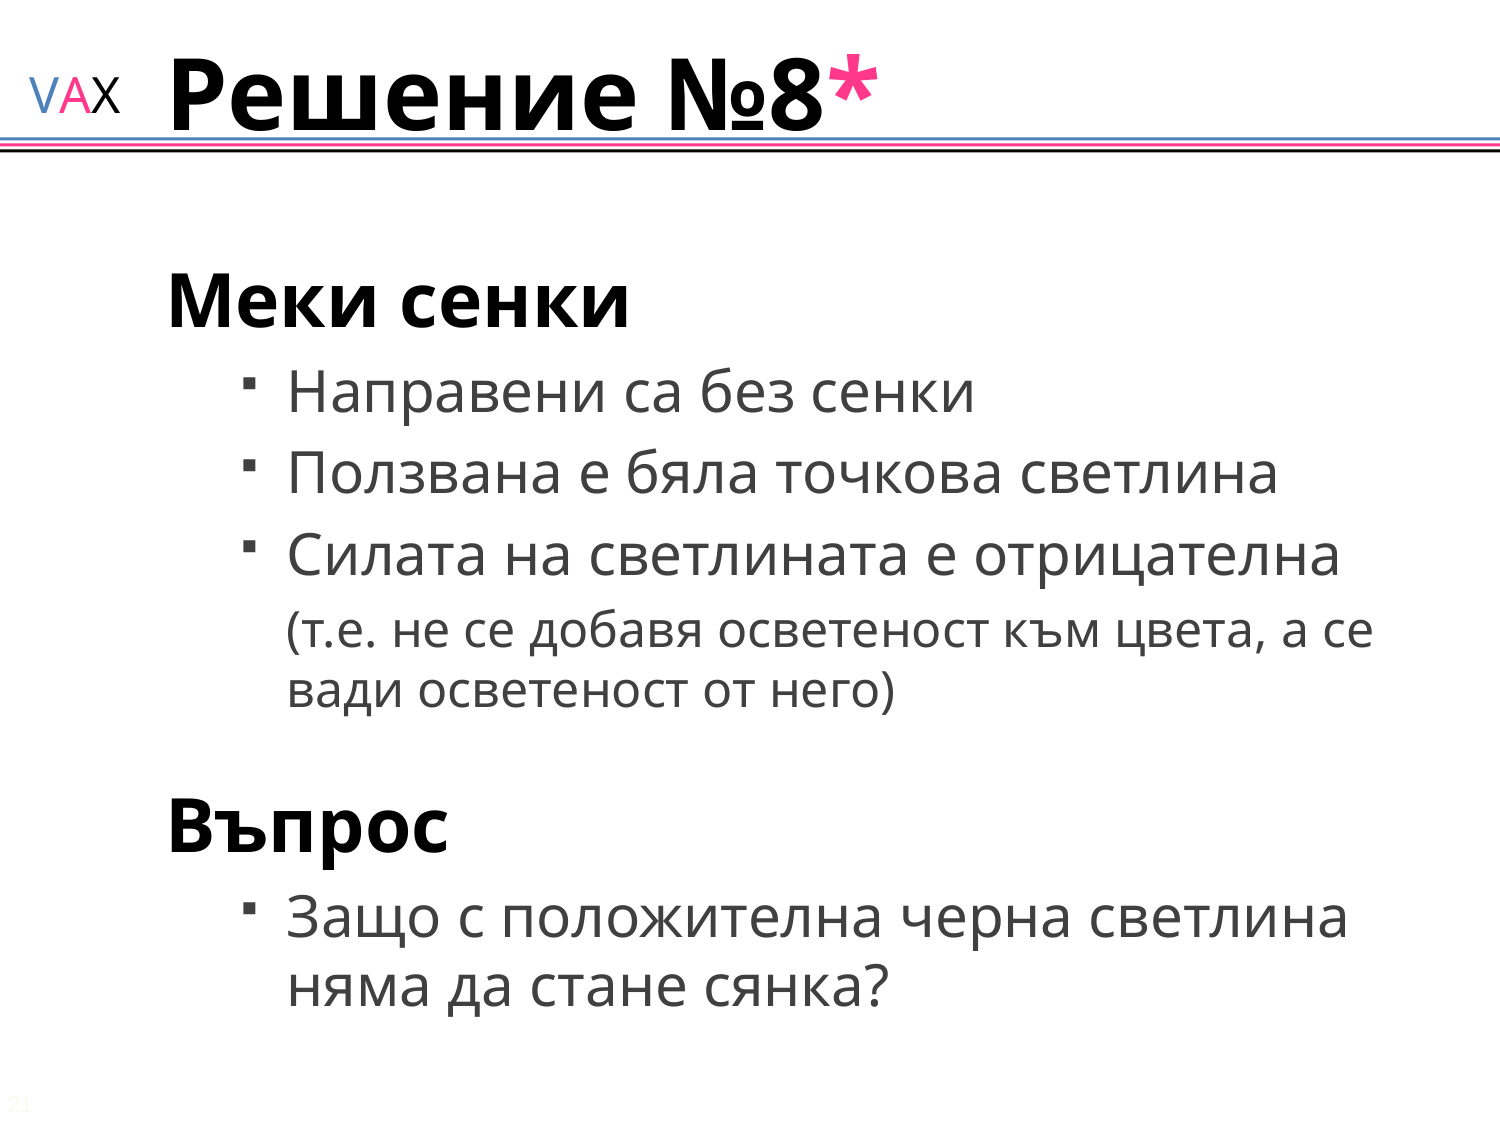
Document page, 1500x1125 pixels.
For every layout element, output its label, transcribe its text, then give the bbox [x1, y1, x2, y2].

title Решение №8* [0, 37, 1500, 144]
list Меки сенки Направени са без сенки Ползвана е бяла точкова светлина Силата на светлината е отрицателна (т.е. не се добавя осветеност към цвета, а се вади осветеност от него) Въпрос Защо с положителна черна светлина няма да стане сянка? [150, 200, 1488, 1113]
